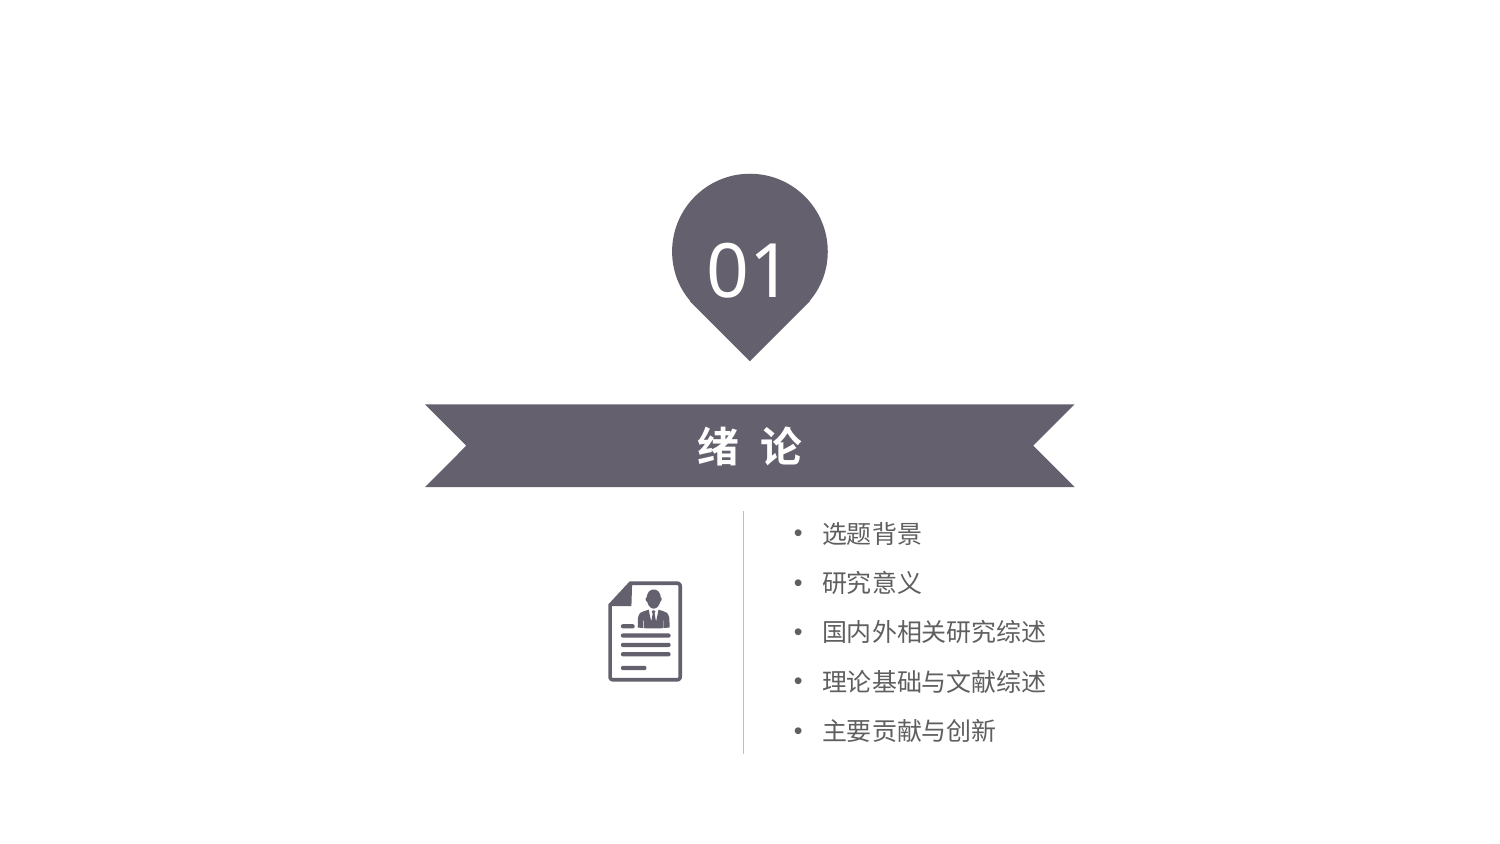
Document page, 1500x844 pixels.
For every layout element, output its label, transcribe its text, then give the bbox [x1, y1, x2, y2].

text_box [608, 581, 683, 682]
text_box 绪 论 [490, 412, 1010, 478]
text_box [422, 403, 1078, 489]
text_box 01 [671, 172, 829, 363]
text_box 国内外相关研究综述 [779, 609, 1063, 655]
text_box 选题背景 [779, 510, 1063, 556]
text_box 主要贡献与创新 [779, 708, 1063, 753]
text_box 研究意义 [779, 560, 1063, 605]
text_box 理论基础与文献综述 [779, 658, 1063, 704]
